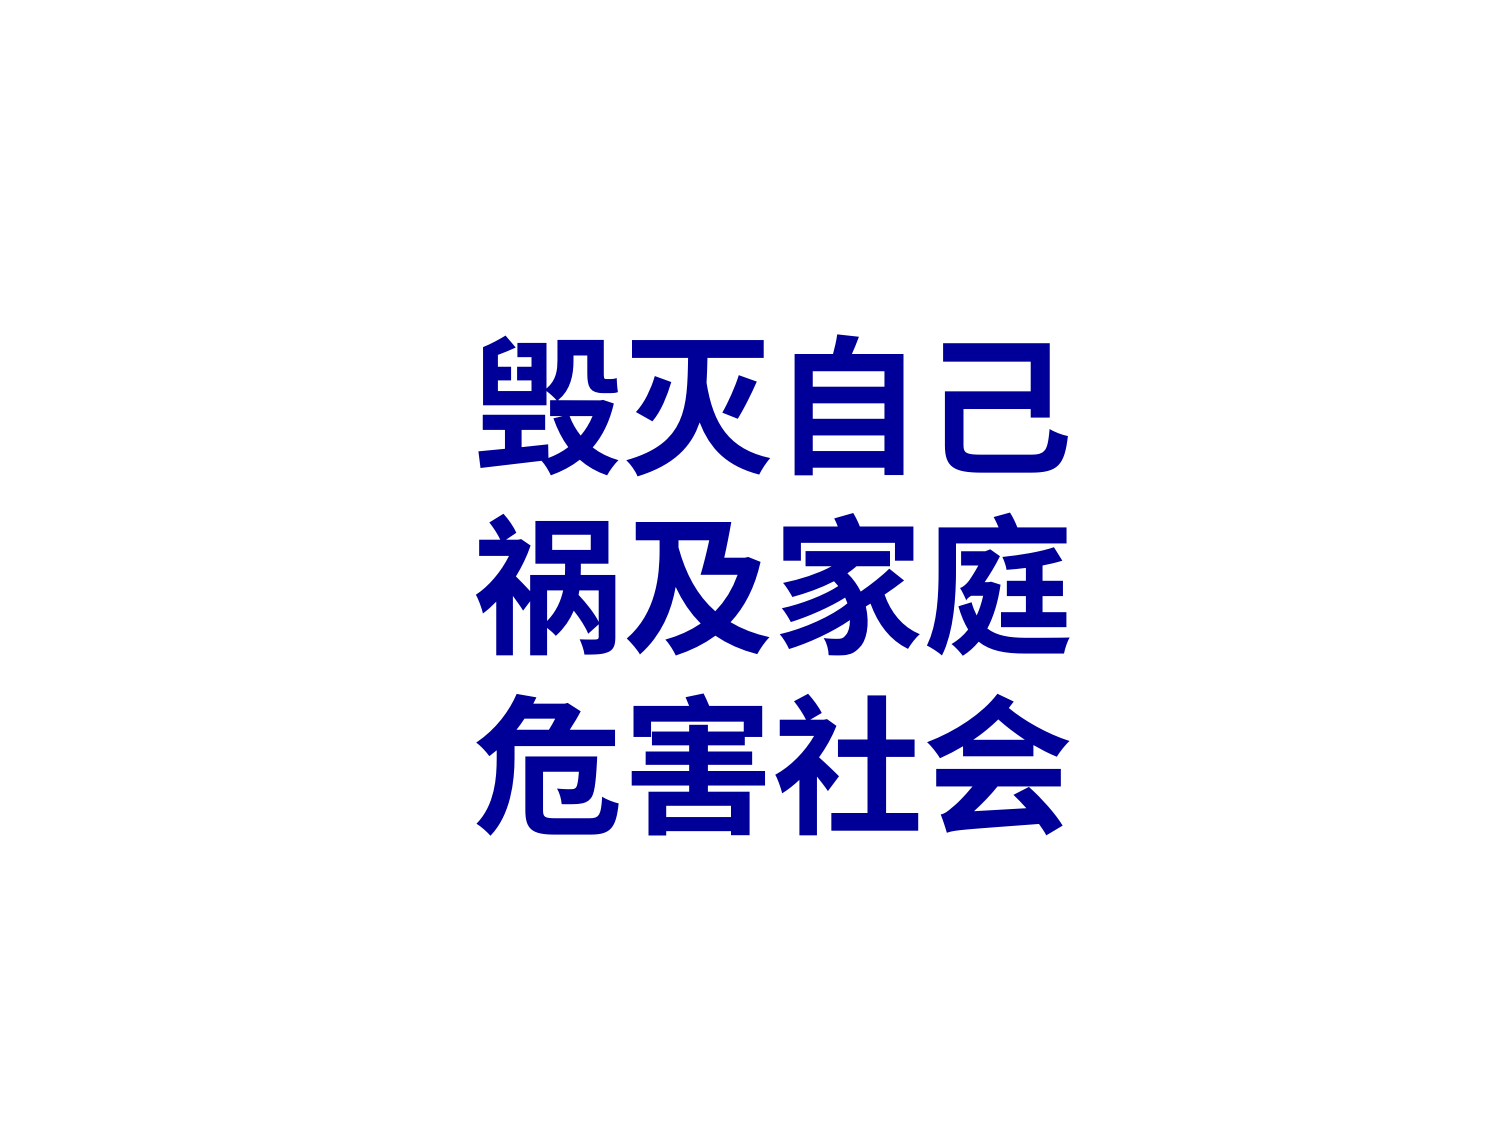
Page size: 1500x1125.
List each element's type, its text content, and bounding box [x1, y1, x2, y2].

text_box 毁灭自己 祸及家庭 危害社会 [269, 304, 1278, 860]
